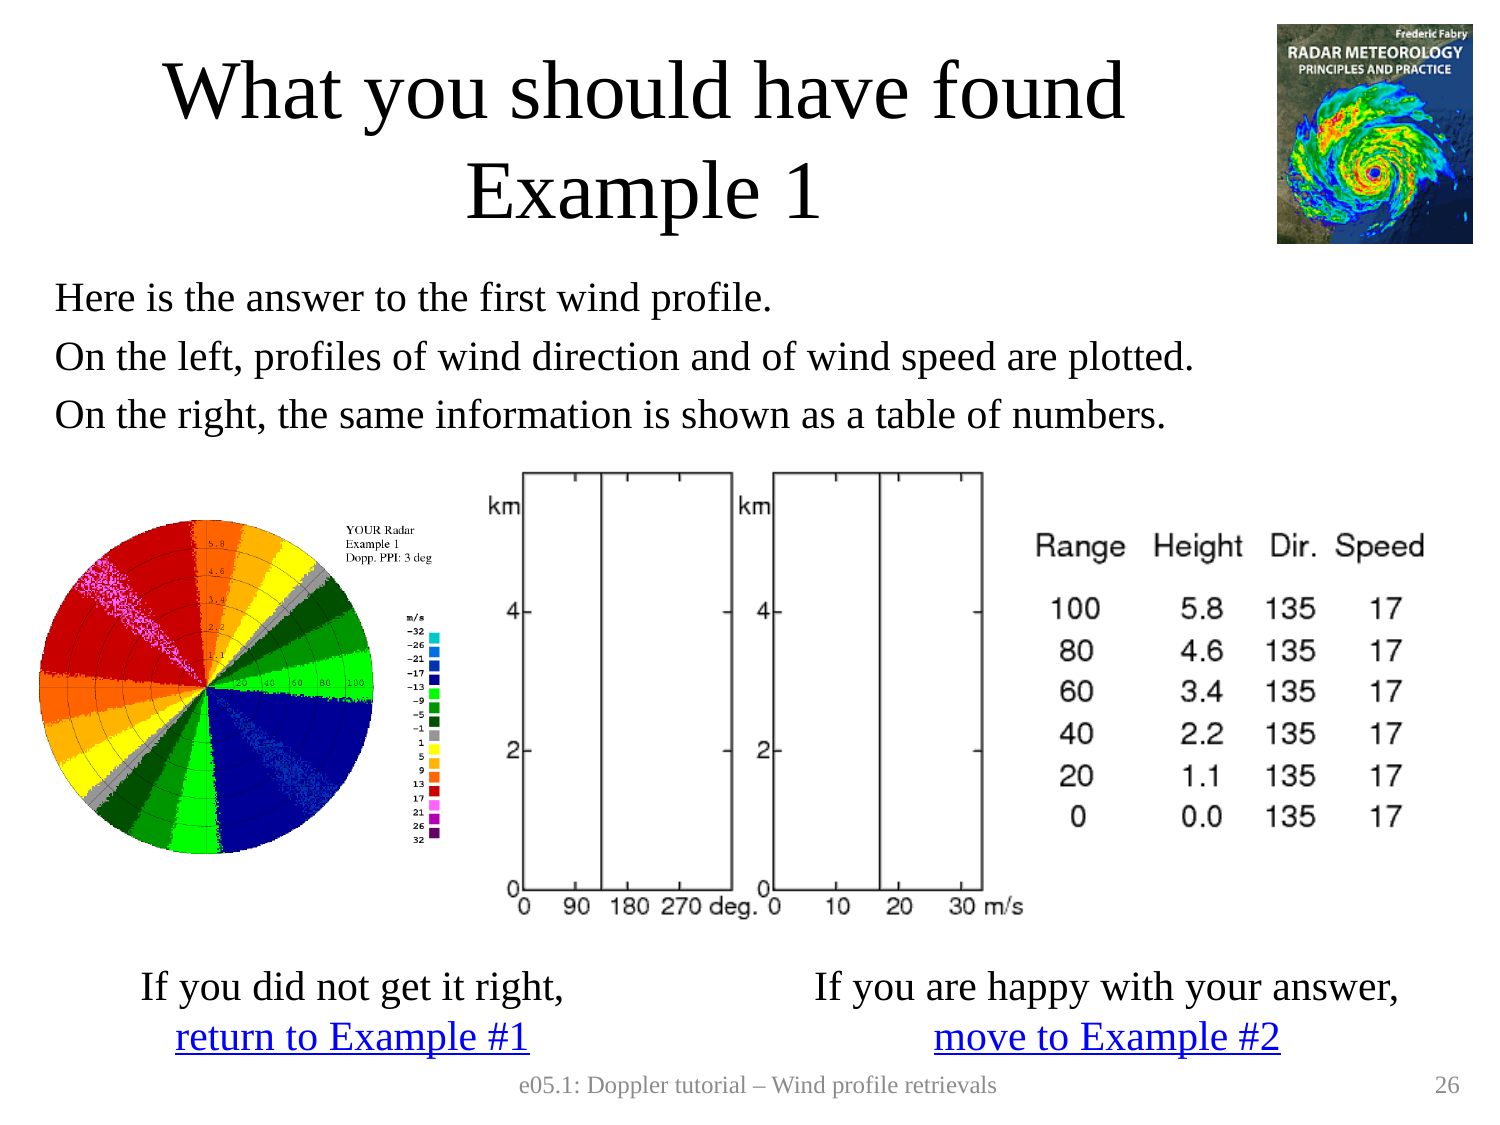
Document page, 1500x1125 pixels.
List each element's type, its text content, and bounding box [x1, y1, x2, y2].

picture [39, 520, 440, 855]
title What you should have found Example 1 [39, 26, 1250, 244]
footer e05.1: Doppler tutorial – Wind profile retrievals [169, 1053, 1348, 1113]
slide_number 26 [1374, 1053, 1475, 1113]
list Here is the answer to the first wind profile. On the left, profiles of wind direction and of wind speed are plotted. On the right, the same information is shown as a table of numbers. [39, 262, 1475, 453]
picture [488, 451, 1494, 933]
picture [1277, 24, 1473, 244]
text_box If you are happy with your answer, move to Example #2 [796, 951, 1419, 1078]
text_box If you did not get it right, return to Example #1 [105, 951, 600, 1078]
